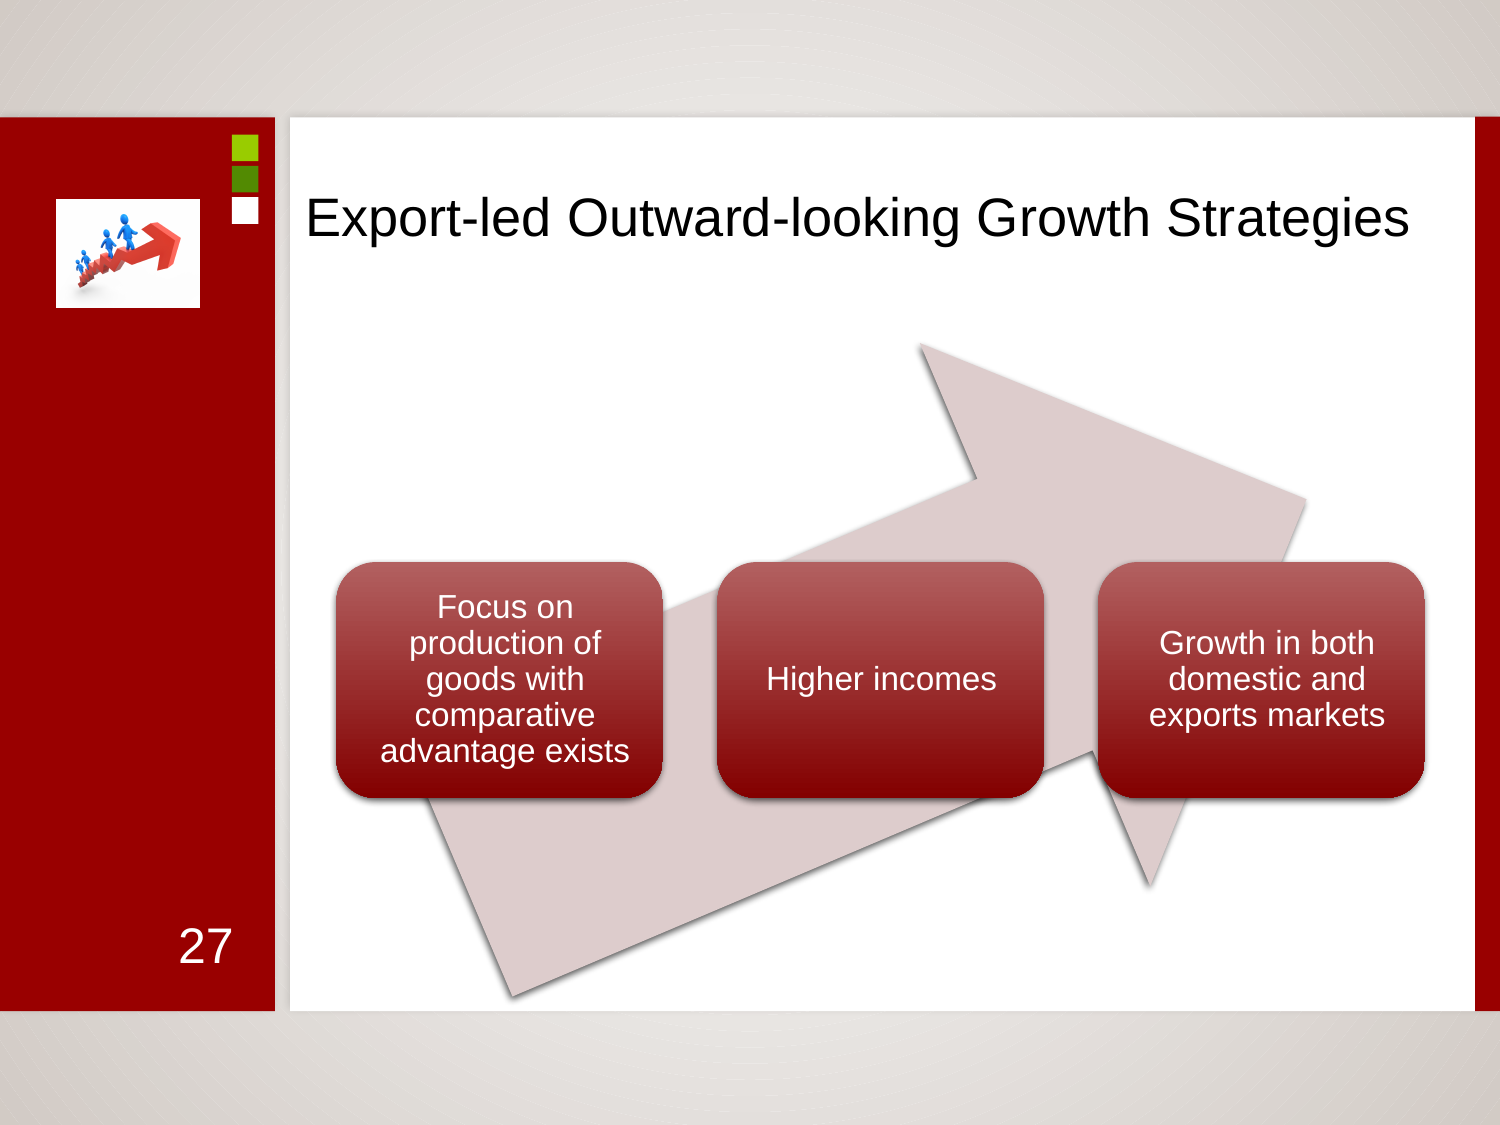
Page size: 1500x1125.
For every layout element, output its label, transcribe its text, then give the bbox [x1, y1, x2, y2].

slide_number 27 [56, 893, 249, 994]
title Export-led Outward-looking Growth Strategies [290, 128, 1500, 300]
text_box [335, 384, 1426, 976]
picture [56, 199, 201, 308]
